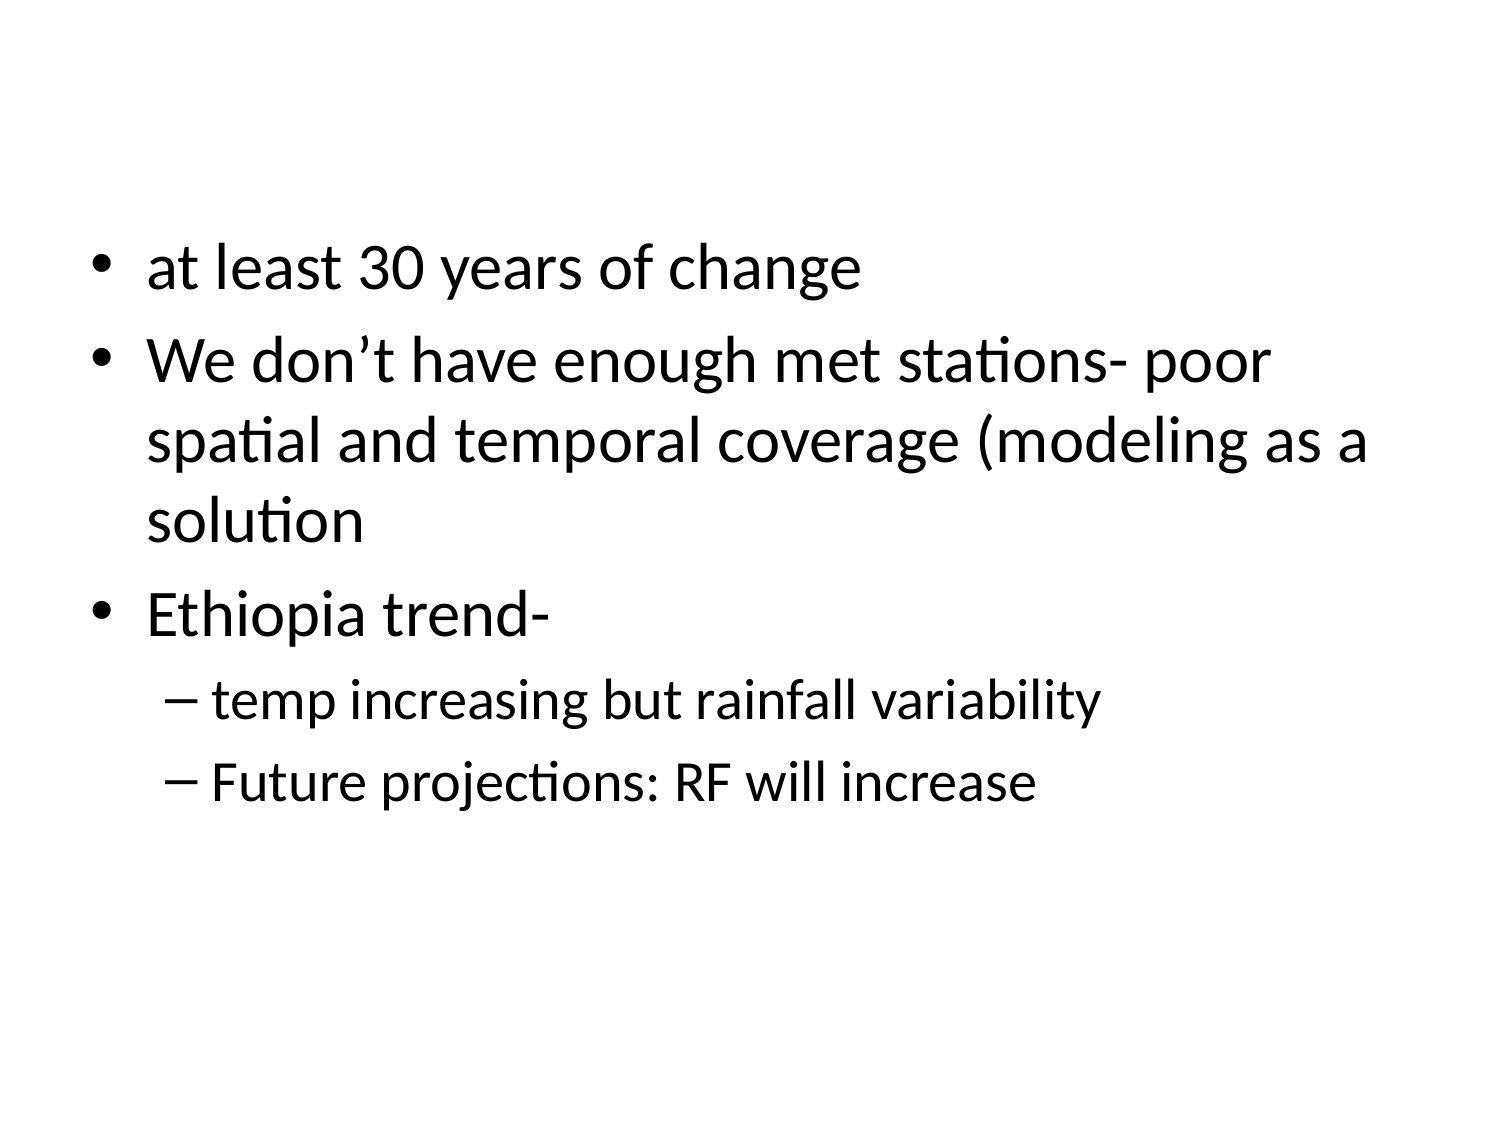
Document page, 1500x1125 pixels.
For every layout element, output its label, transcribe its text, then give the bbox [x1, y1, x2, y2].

list at least 30 years of change We don’t have enough met stations- poor spatial and temporal coverage (modeling as a solution Ethiopia trend- temp increasing but rainfall variability Future projections: RF will increase [75, 121, 1425, 864]
